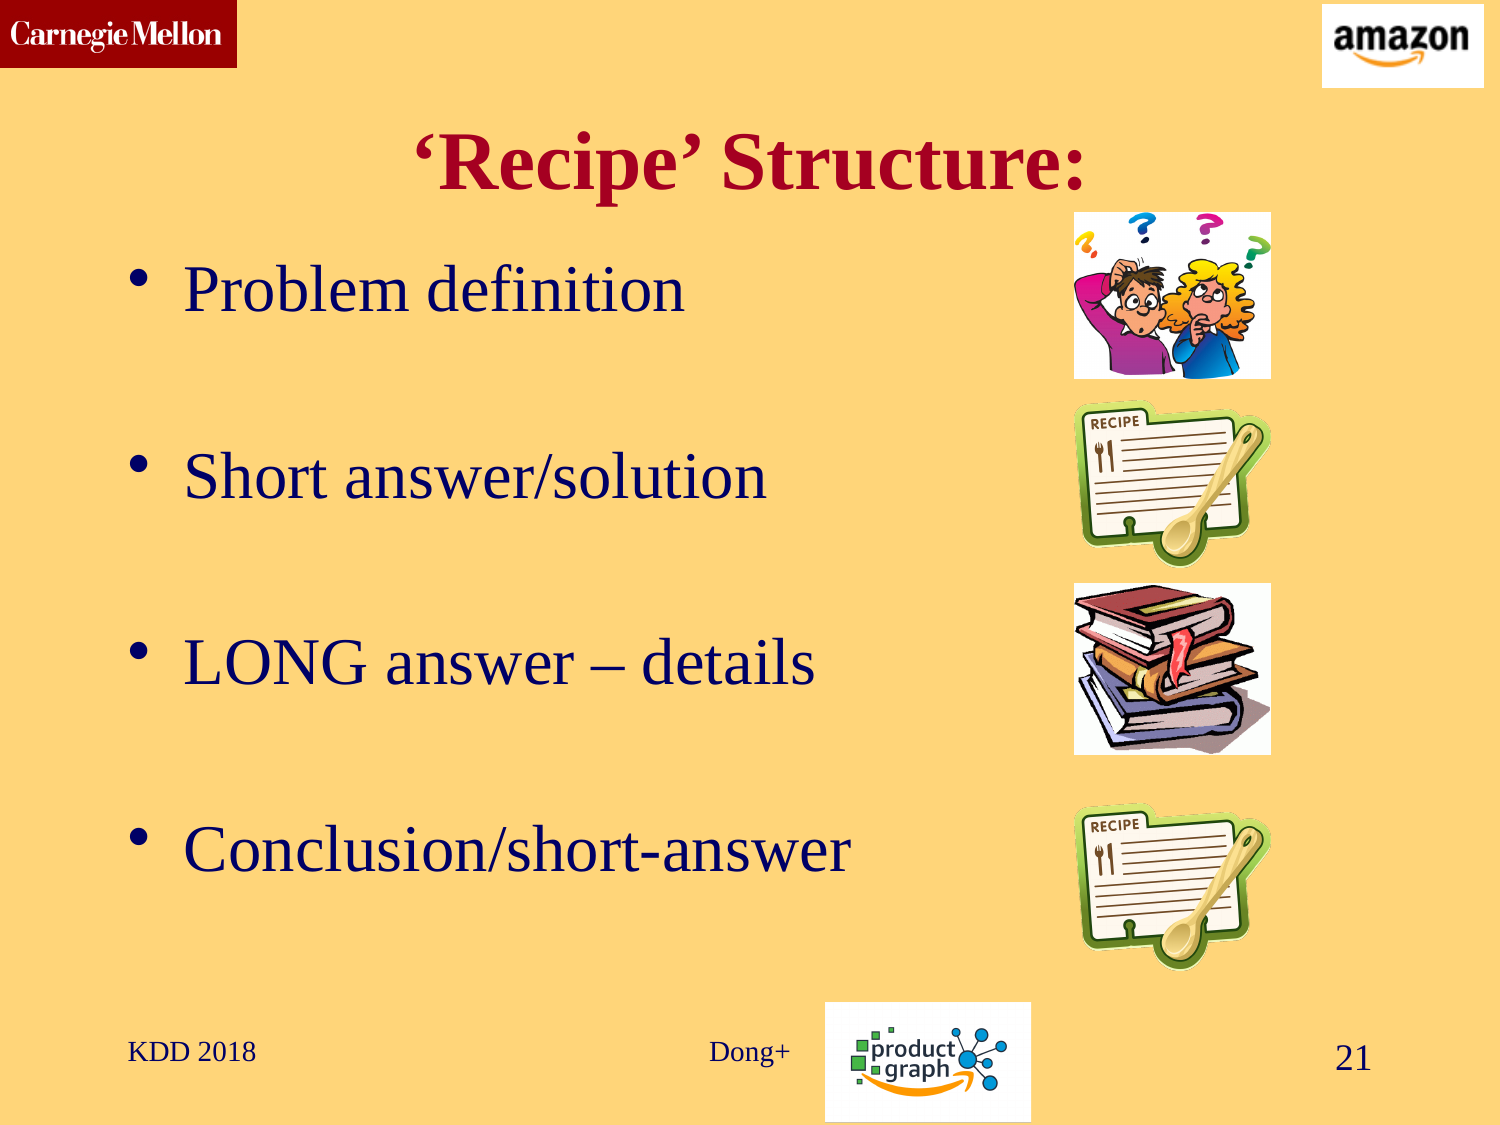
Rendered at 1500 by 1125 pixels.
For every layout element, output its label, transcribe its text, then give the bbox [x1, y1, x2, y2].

slide_number KDD 2018 [112, 1024, 426, 1101]
title ‘Recipe’ Structure: [112, 99, 1388, 213]
list Problem definition Short answer/solution LONG answer – details Conclusion/short-answer [112, 237, 875, 1001]
picture [1074, 212, 1272, 380]
picture [1074, 583, 1272, 755]
picture [1074, 399, 1272, 568]
slide_number 21 [1074, 1024, 1388, 1101]
picture [1322, 4, 1484, 88]
picture [1074, 803, 1272, 972]
footer Dong+ [512, 1024, 988, 1101]
picture [0, 0, 237, 68]
